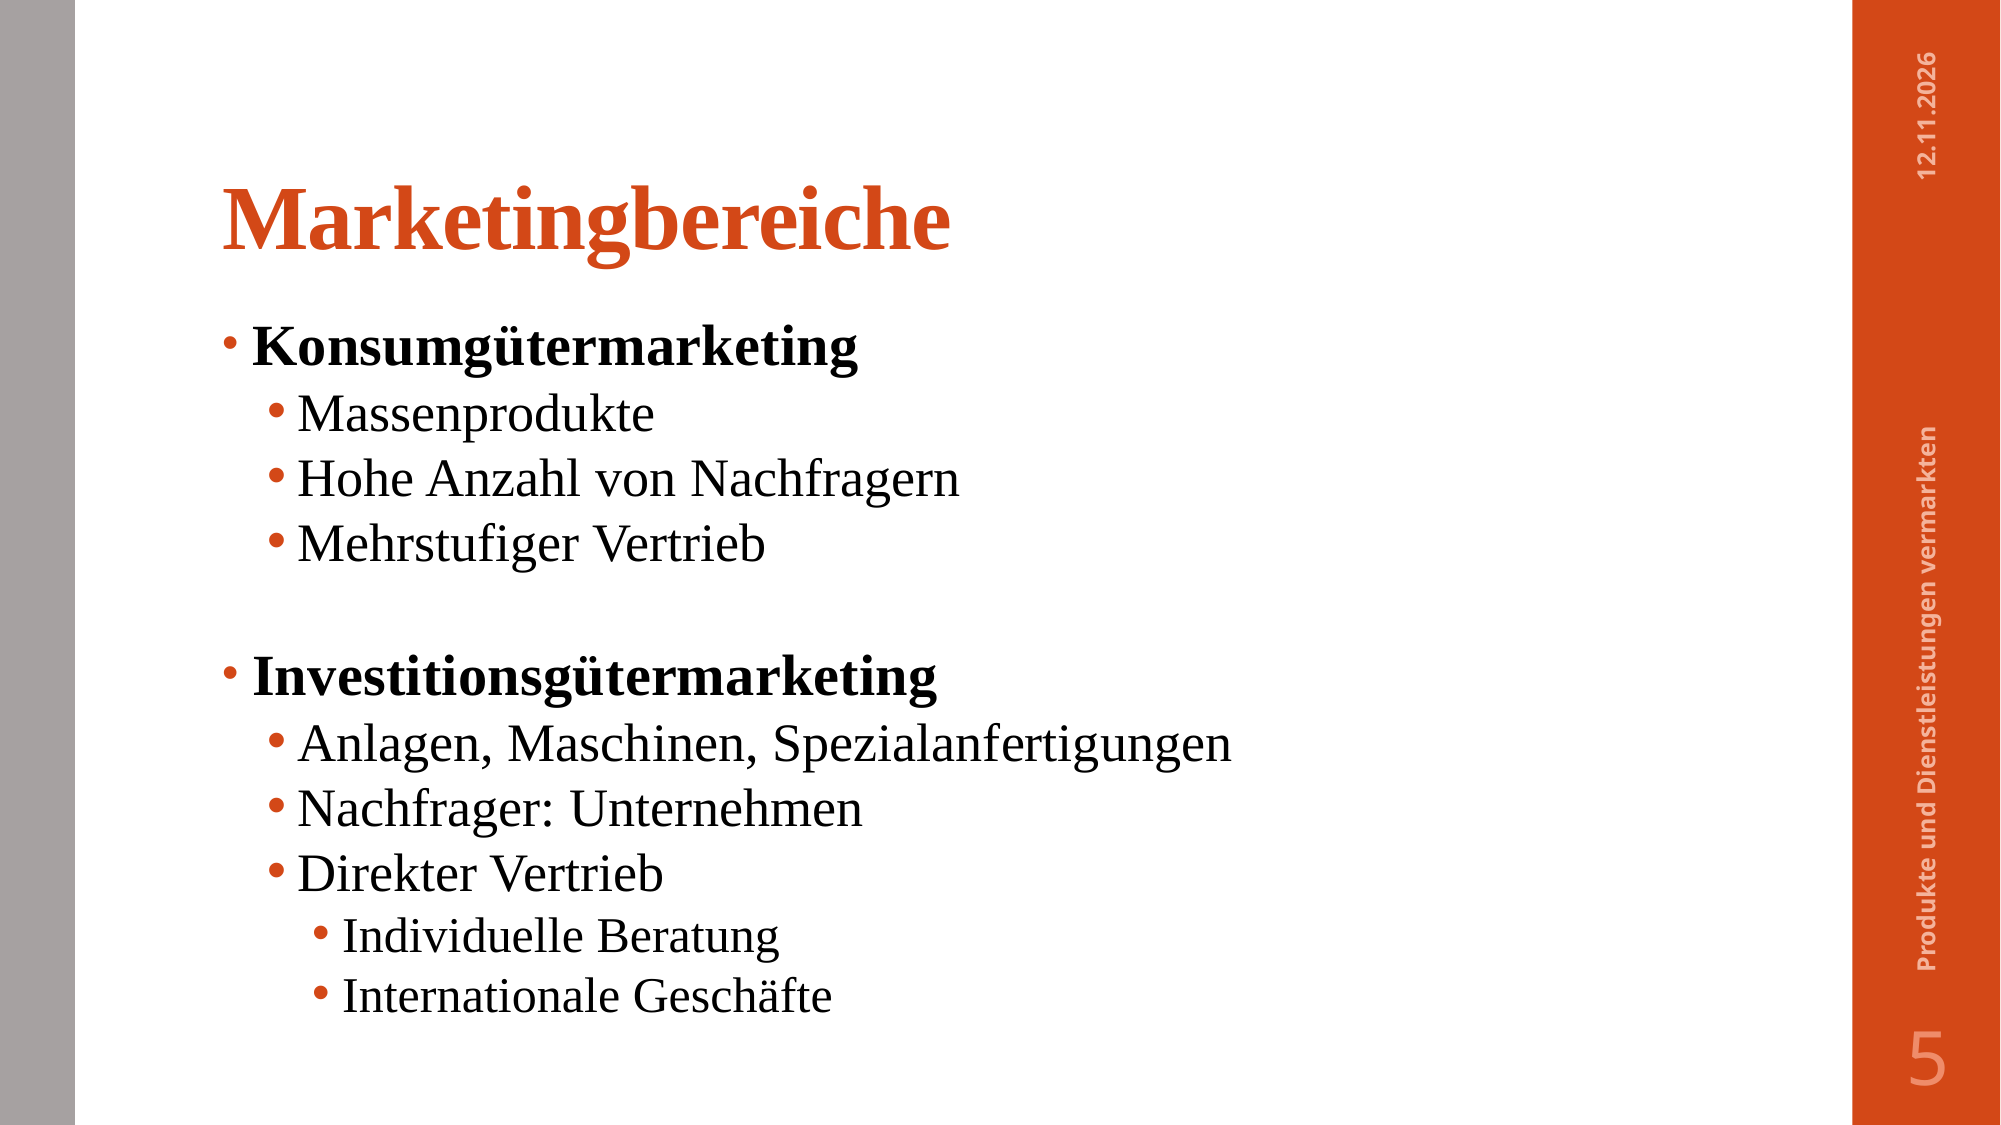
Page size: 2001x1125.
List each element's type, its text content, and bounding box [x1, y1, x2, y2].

title Marketingbereiche [206, 48, 1797, 278]
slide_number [1897, 37, 1958, 351]
footer Produkte und Dienstleistungen vermarkten [1897, 400, 1958, 988]
slide_number 5 [1852, 1012, 2000, 1110]
list Konsumgütermarketing Massenprodukte Hohe Anzahl von Nachfragern Mehrstufiger Vertrieb Investitionsgütermarketing Anlagen, Maschinen, Spezialanfertigungen Nachfrager: Unternehmen Direkter Vertrieb Individuelle Beratung Internationale Geschäfte [206, 299, 1617, 1014]
